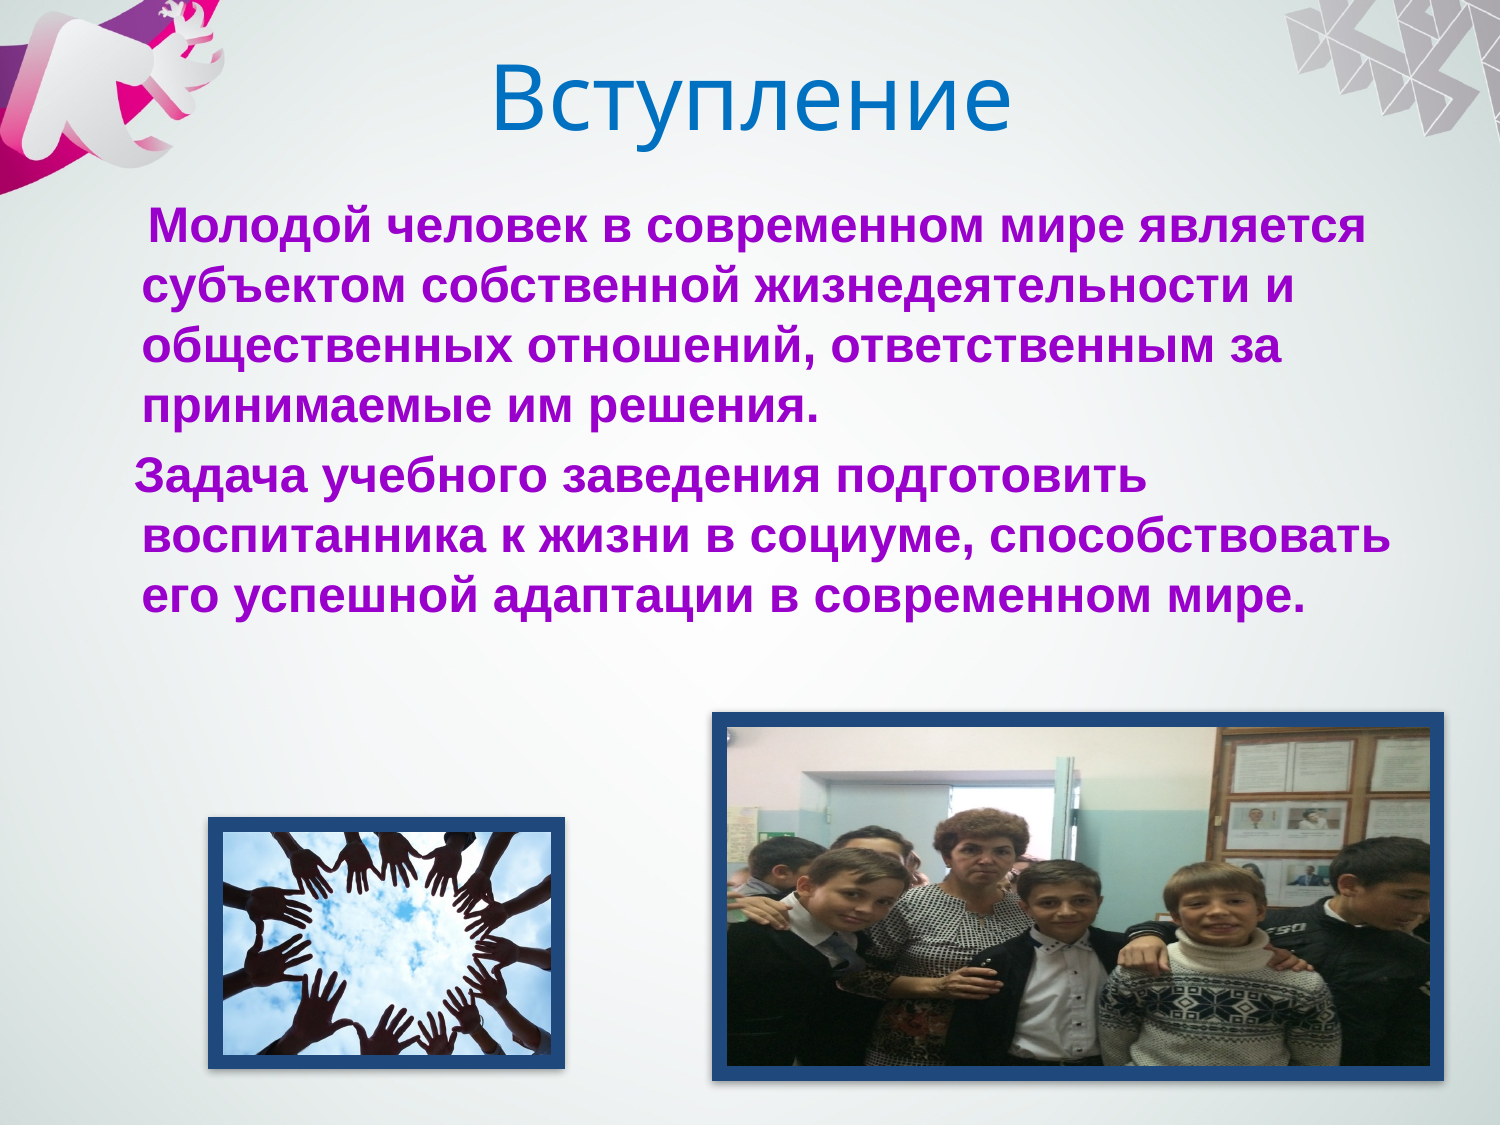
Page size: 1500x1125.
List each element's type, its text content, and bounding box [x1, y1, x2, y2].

title Вступление [76, 0, 1427, 184]
list Молодой человек в современном мире является субъектом собственной жизнедеятельности и общественных отношений, ответственным за принимаемые им решения. Задача учебного заведения подготовить воспитанника к жизни в социуме, способствовать его успешной адаптации в современном мире. [76, 184, 1427, 715]
picture [0, 0, 1500, 1125]
picture [726, 726, 1430, 1067]
